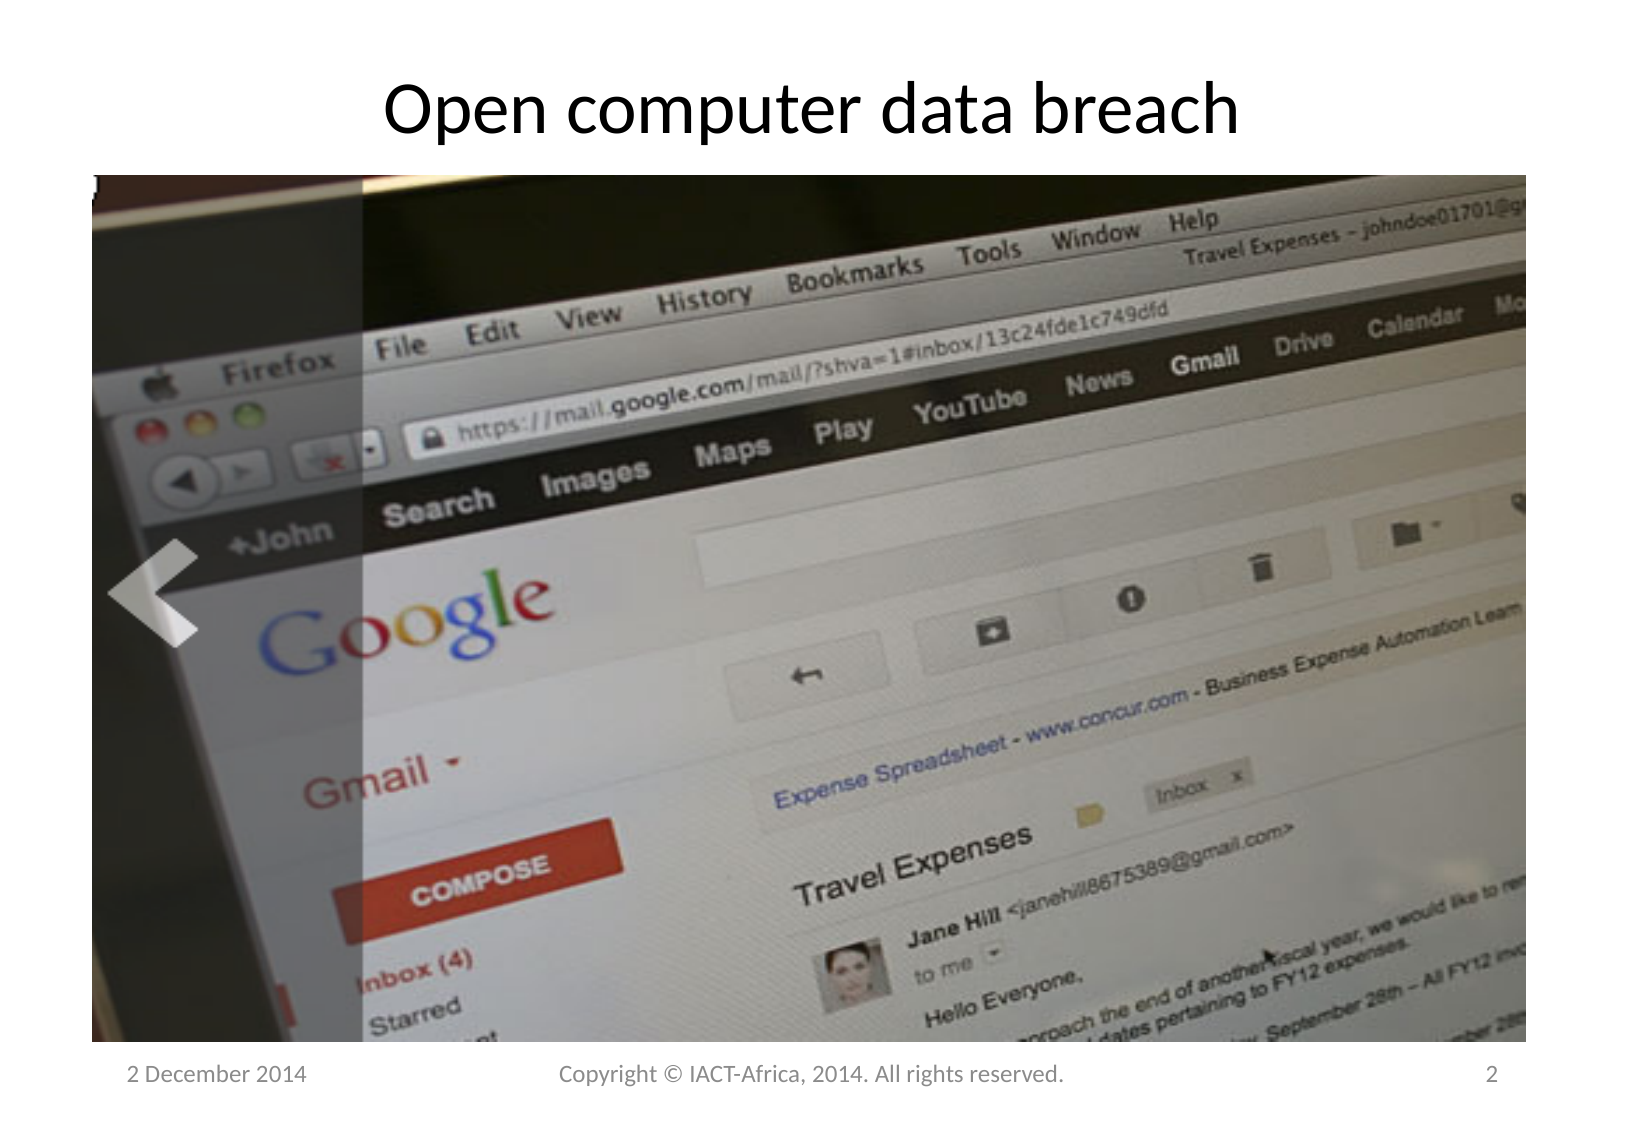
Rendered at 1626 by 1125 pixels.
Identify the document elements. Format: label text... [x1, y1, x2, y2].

footer Copyright © IACT-Africa, 2014. All rights reserved. [538, 1043, 1087, 1103]
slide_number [111, 1043, 478, 1103]
picture [92, 175, 1526, 1043]
slide_number 2 [1147, 1043, 1514, 1103]
title Open computer data breach [111, 0, 1514, 175]
